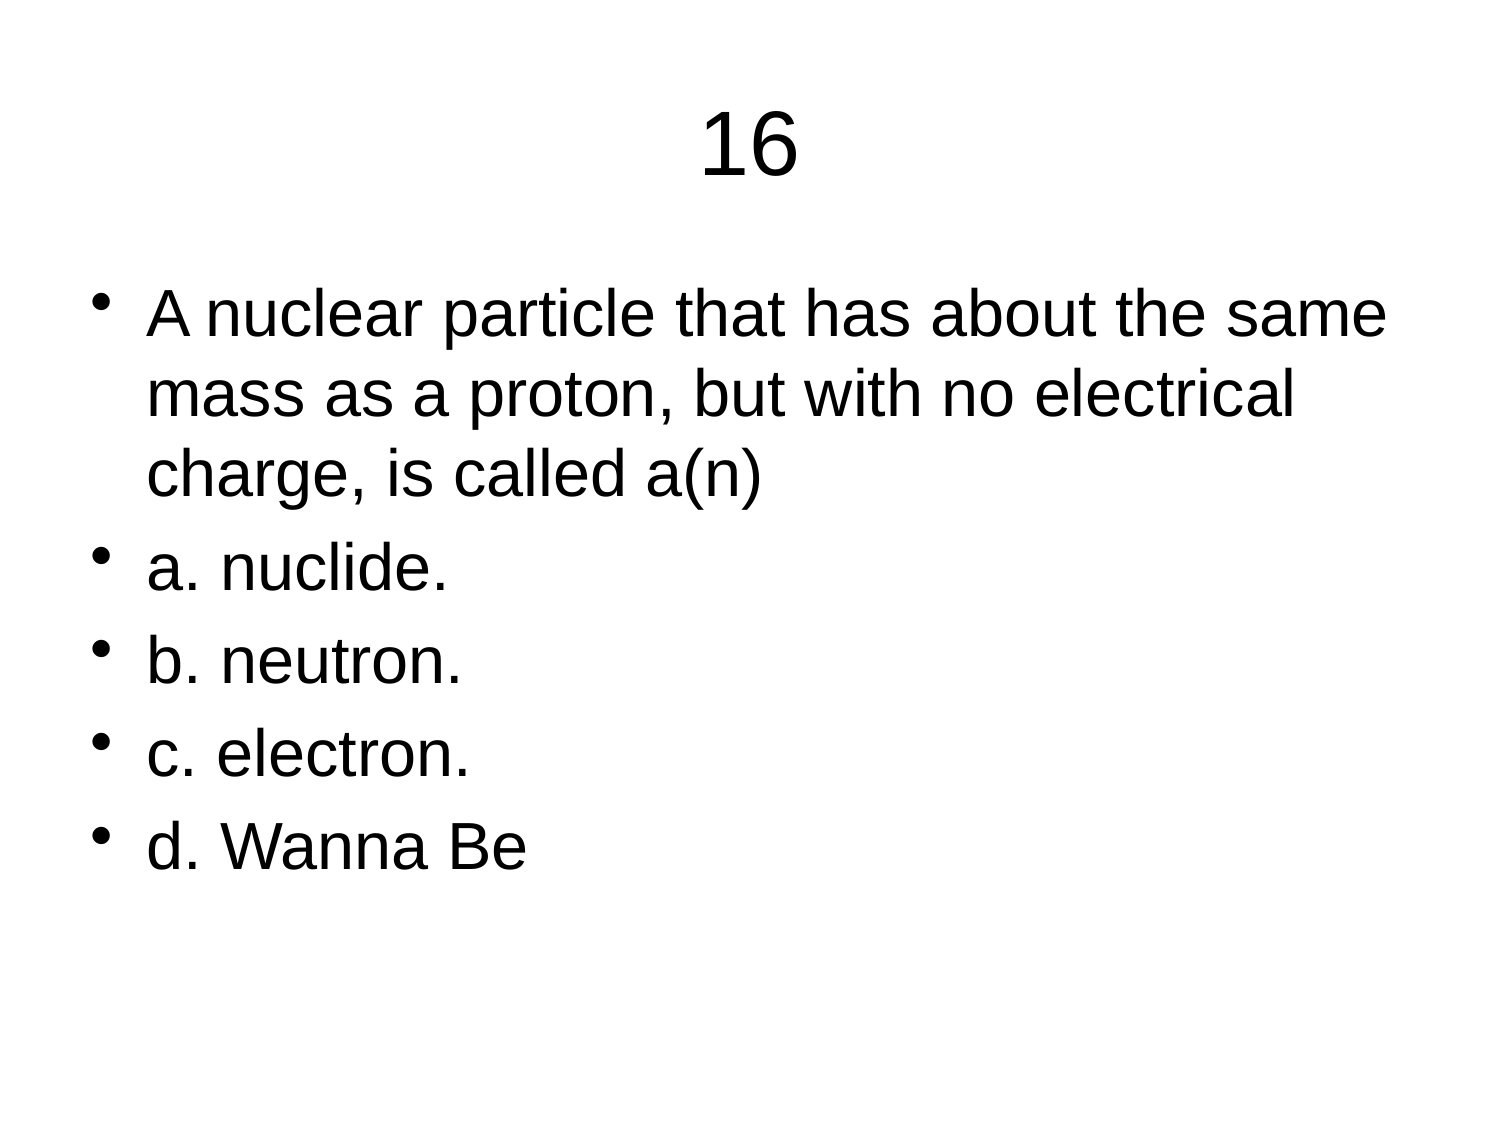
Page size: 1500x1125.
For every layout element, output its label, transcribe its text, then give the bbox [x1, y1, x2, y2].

list A nuclear particle that has about the same mass as a proton, but with no electrical charge, is called a(n) a. nuclide. b. neutron. c. electron. d. Wanna Be [74, 262, 1426, 1006]
title 16 [74, 44, 1426, 233]
